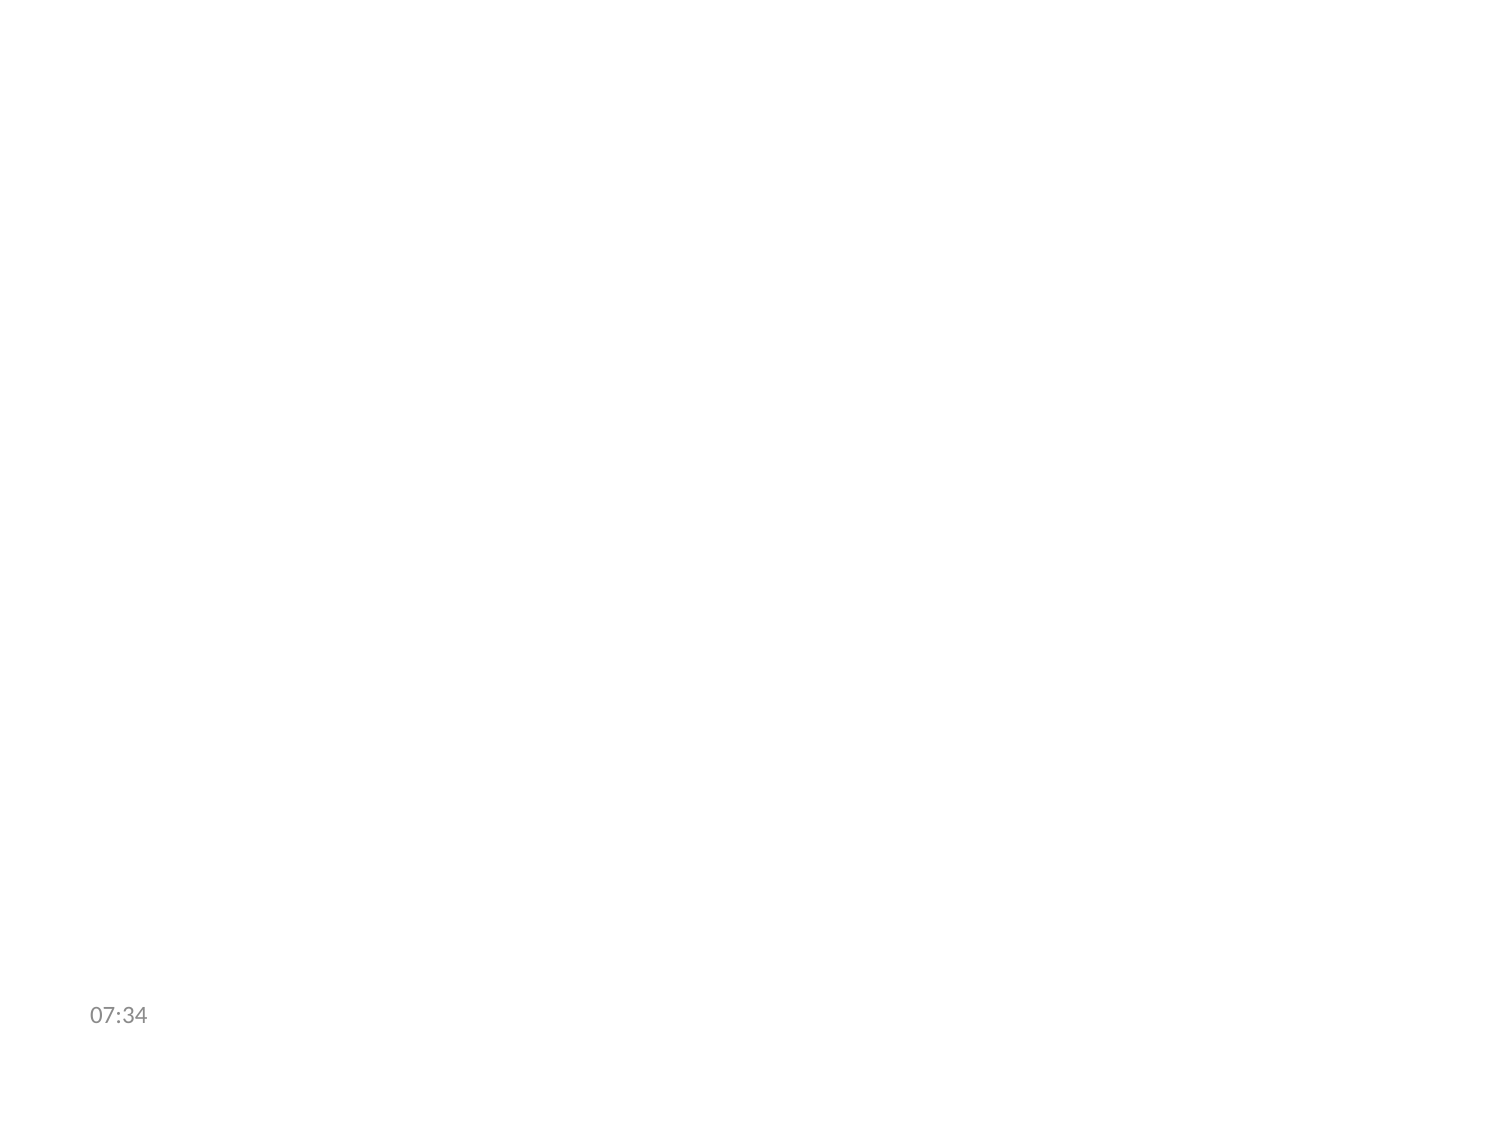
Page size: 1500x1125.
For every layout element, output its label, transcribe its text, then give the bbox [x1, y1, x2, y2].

text_box 15:35 [75, 983, 425, 1044]
